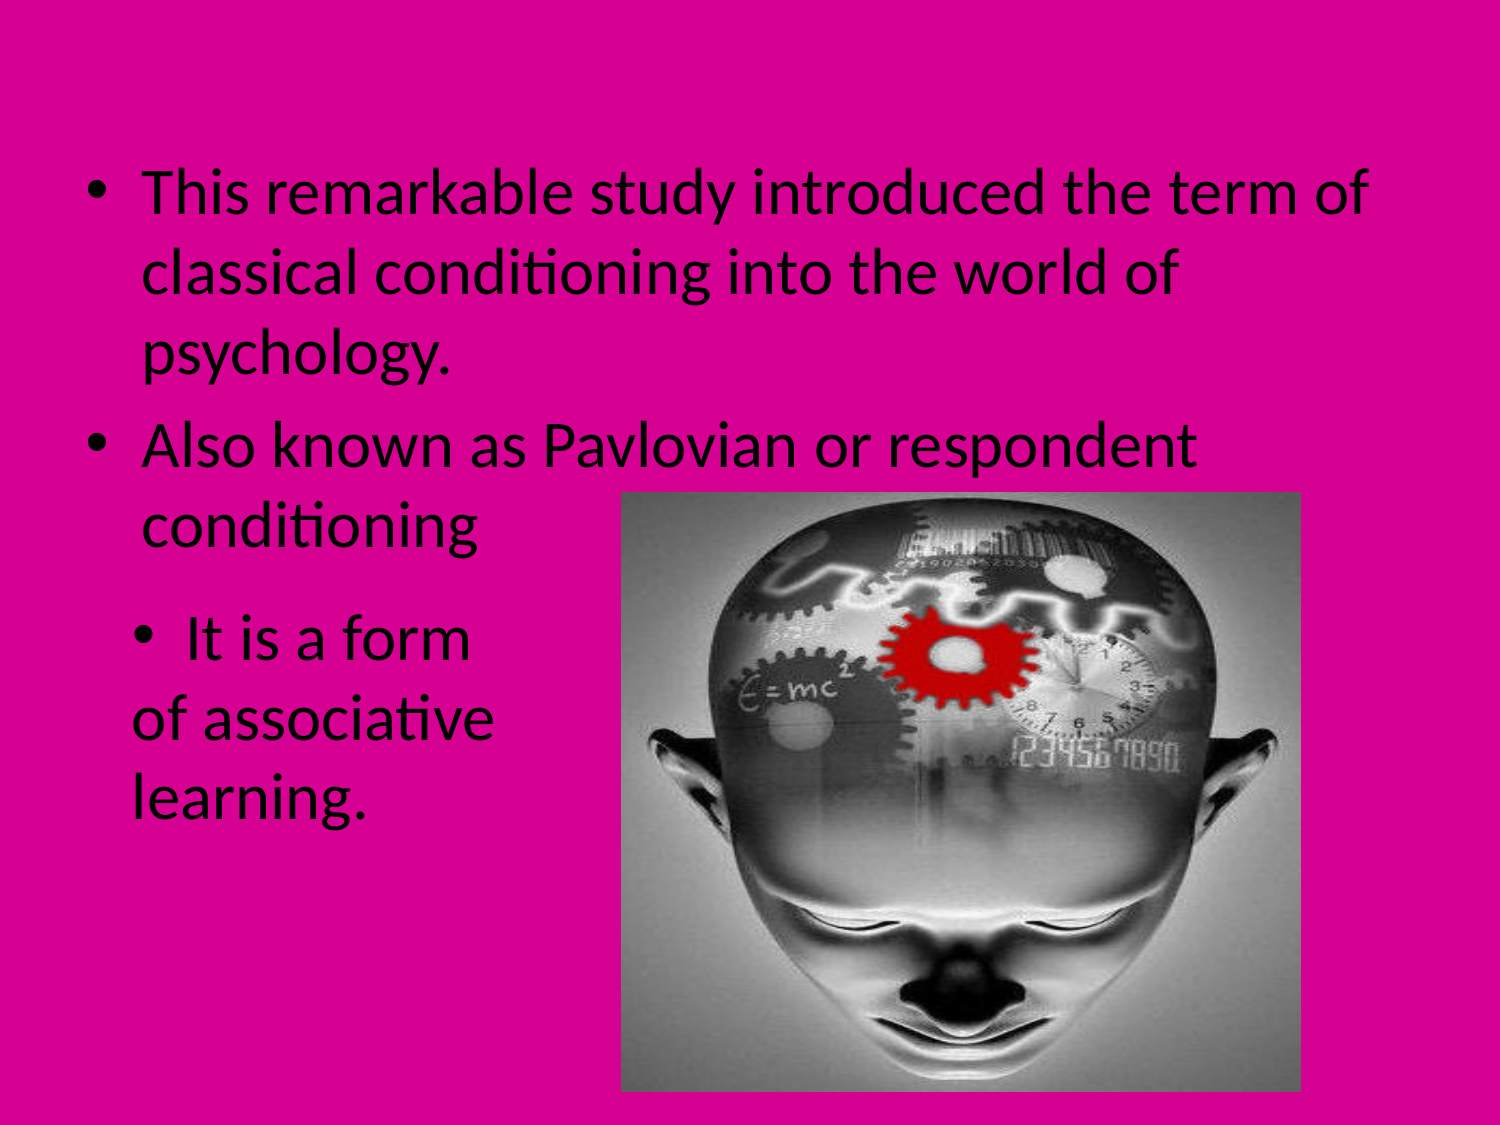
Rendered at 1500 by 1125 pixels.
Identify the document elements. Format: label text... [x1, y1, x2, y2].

list This remarkable study introduced the term of classical conditioning into the world of psychology. Also known as Pavlovian or respondent conditioning [70, 140, 1421, 883]
text_box It is a form of associative learning. [117, 585, 528, 841]
picture [620, 491, 1301, 1092]
